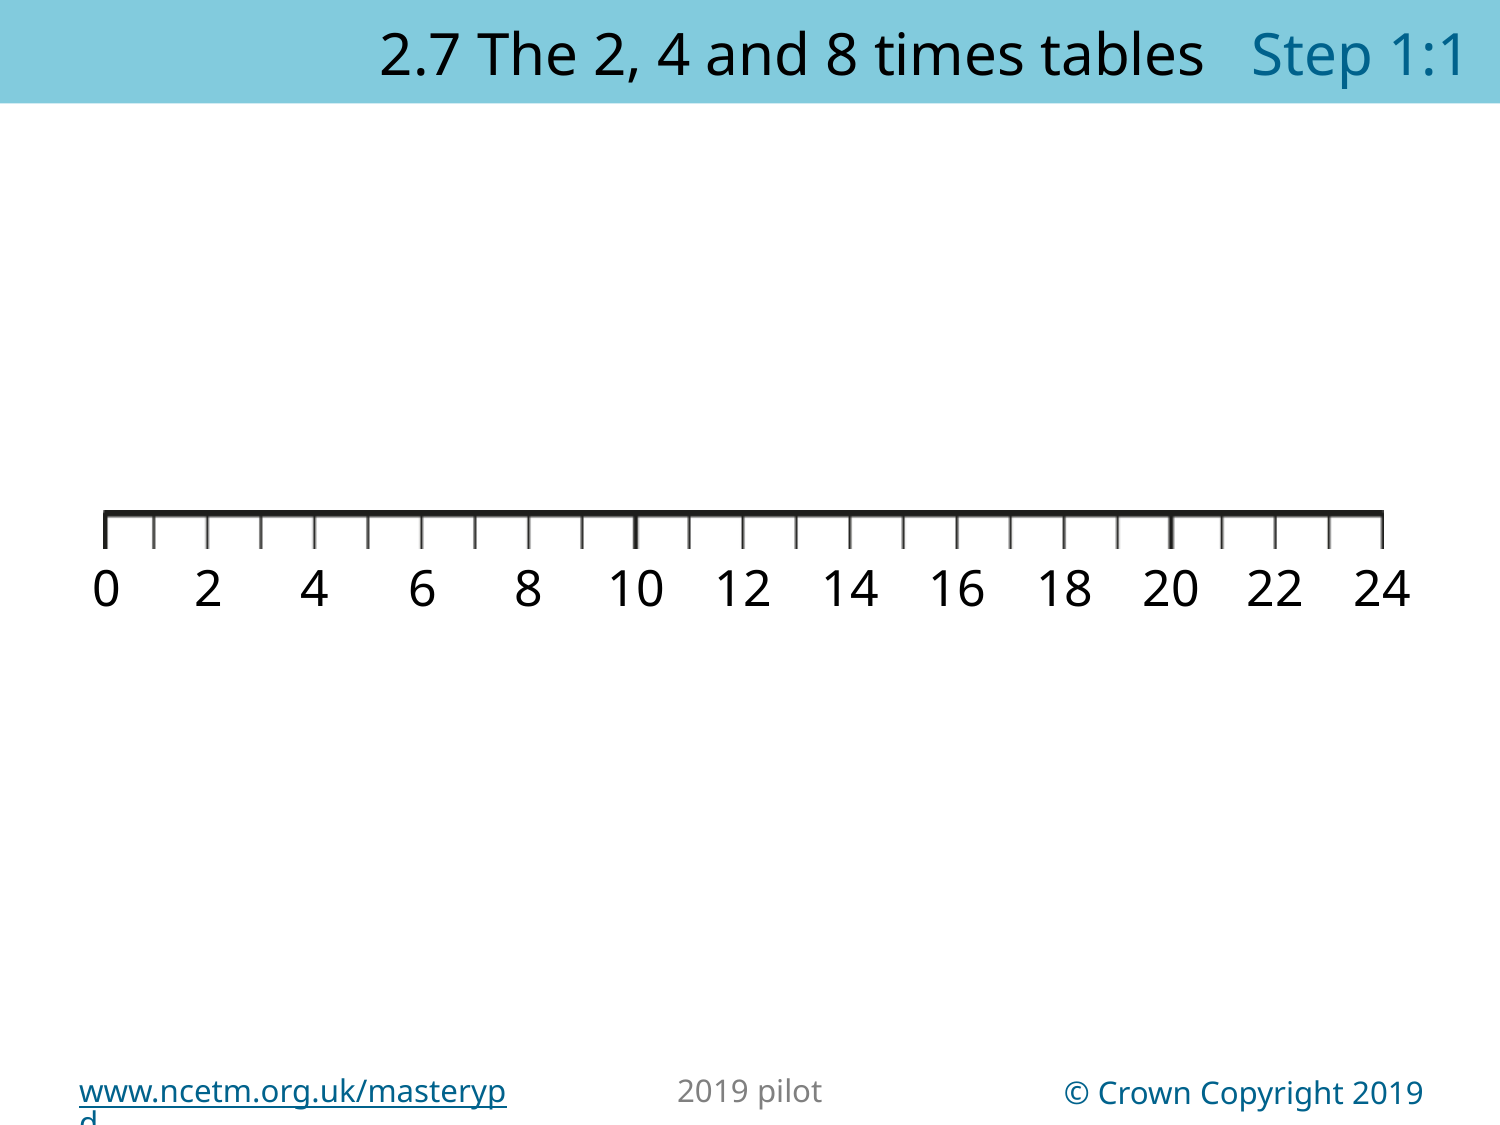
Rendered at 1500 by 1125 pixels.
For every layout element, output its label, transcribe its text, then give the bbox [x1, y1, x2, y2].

text_box 4 [285, 558, 345, 625]
text_box 18 [1020, 558, 1108, 625]
text_box 2 [179, 558, 239, 625]
text_box 6 [393, 558, 452, 625]
picture [103, 510, 1384, 550]
text_box 12 [699, 558, 787, 625]
text_box 22 [1231, 558, 1319, 625]
list 2.7 The 2, 4 and 8 times tables Step 1:1 [0, 0, 1500, 104]
text_box 8 [499, 558, 559, 625]
text_box 24 [1338, 549, 1426, 625]
text_box 10 [592, 558, 680, 625]
text_box 20 [1127, 558, 1215, 625]
text_box 16 [913, 558, 1001, 625]
text_box 14 [806, 558, 894, 625]
text_box 0 [77, 549, 136, 625]
